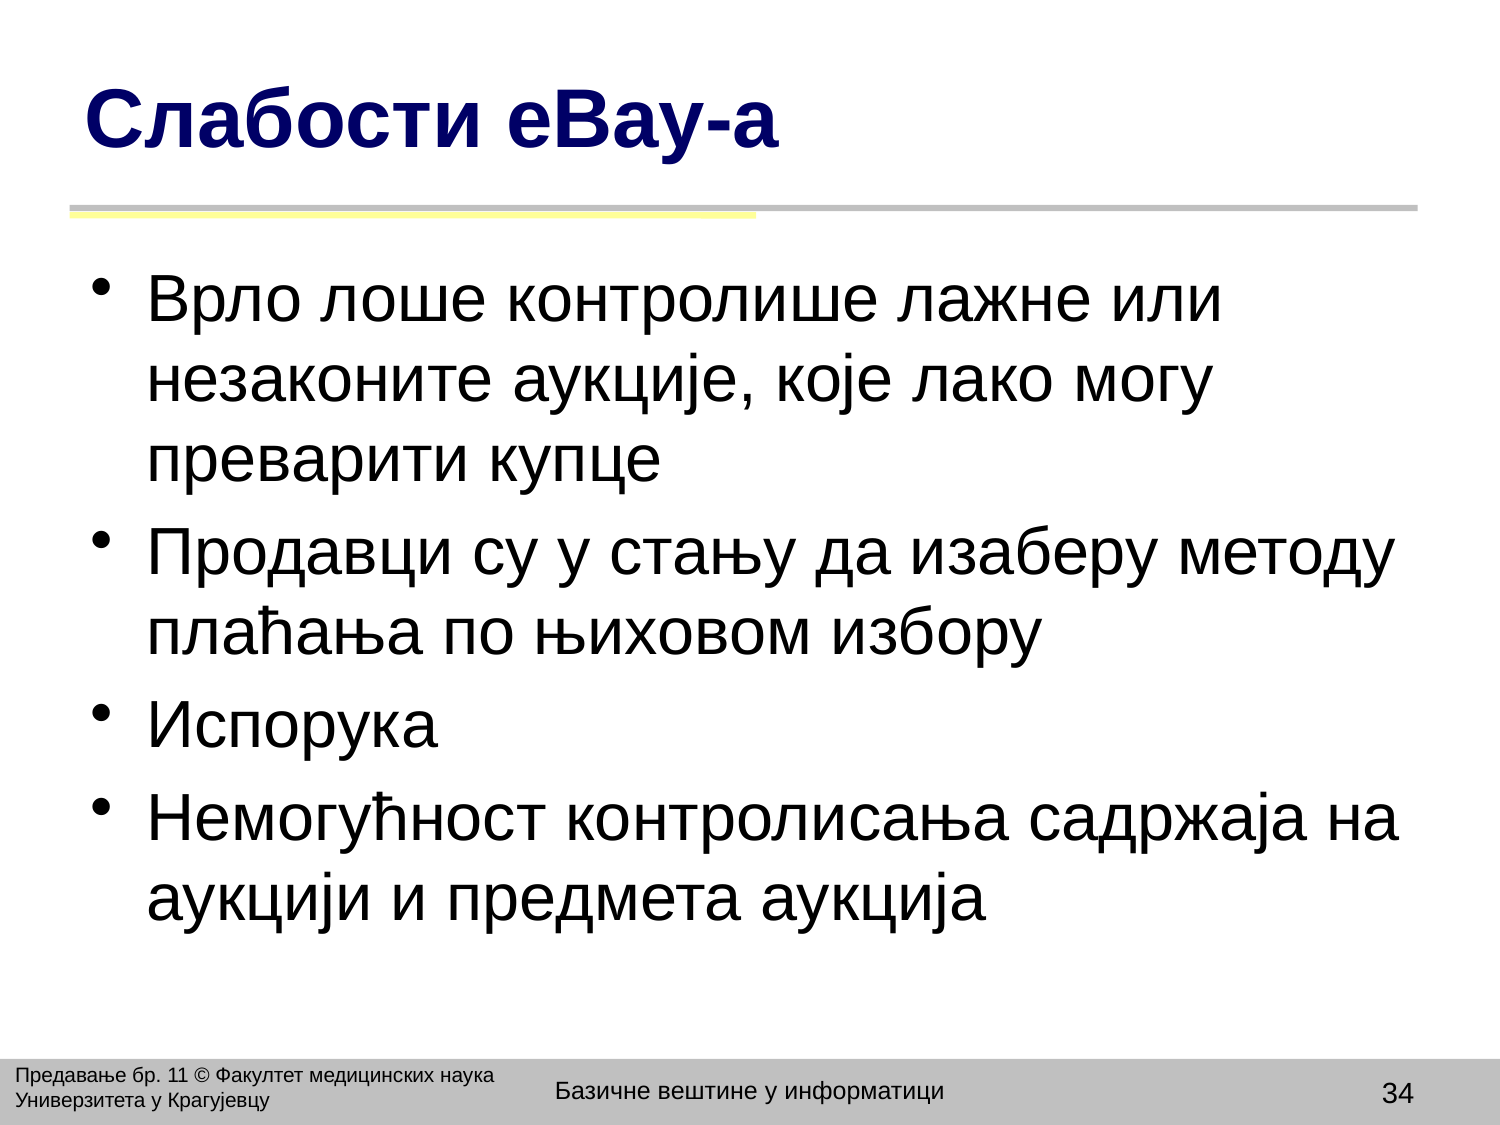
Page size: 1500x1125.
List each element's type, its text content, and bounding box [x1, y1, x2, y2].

list Врло лоше контролише лажне или незаконите аукције, које лако могу преварити купце Продавци су у стању да изаберу методу плаћања по њиховом избору Испорука Немогућност контролисања садржаја на аукцији и предмета аукција [74, 246, 1426, 1023]
footer Базичне вештине у информатици [512, 1066, 988, 1125]
title Слабости eBay-а [69, 19, 1426, 208]
slide_number Предавање бр. 11 © Факултет медицинских наука Универзитета у Крагујевцу [0, 1053, 621, 1108]
slide_number 34 [1079, 1066, 1430, 1125]
